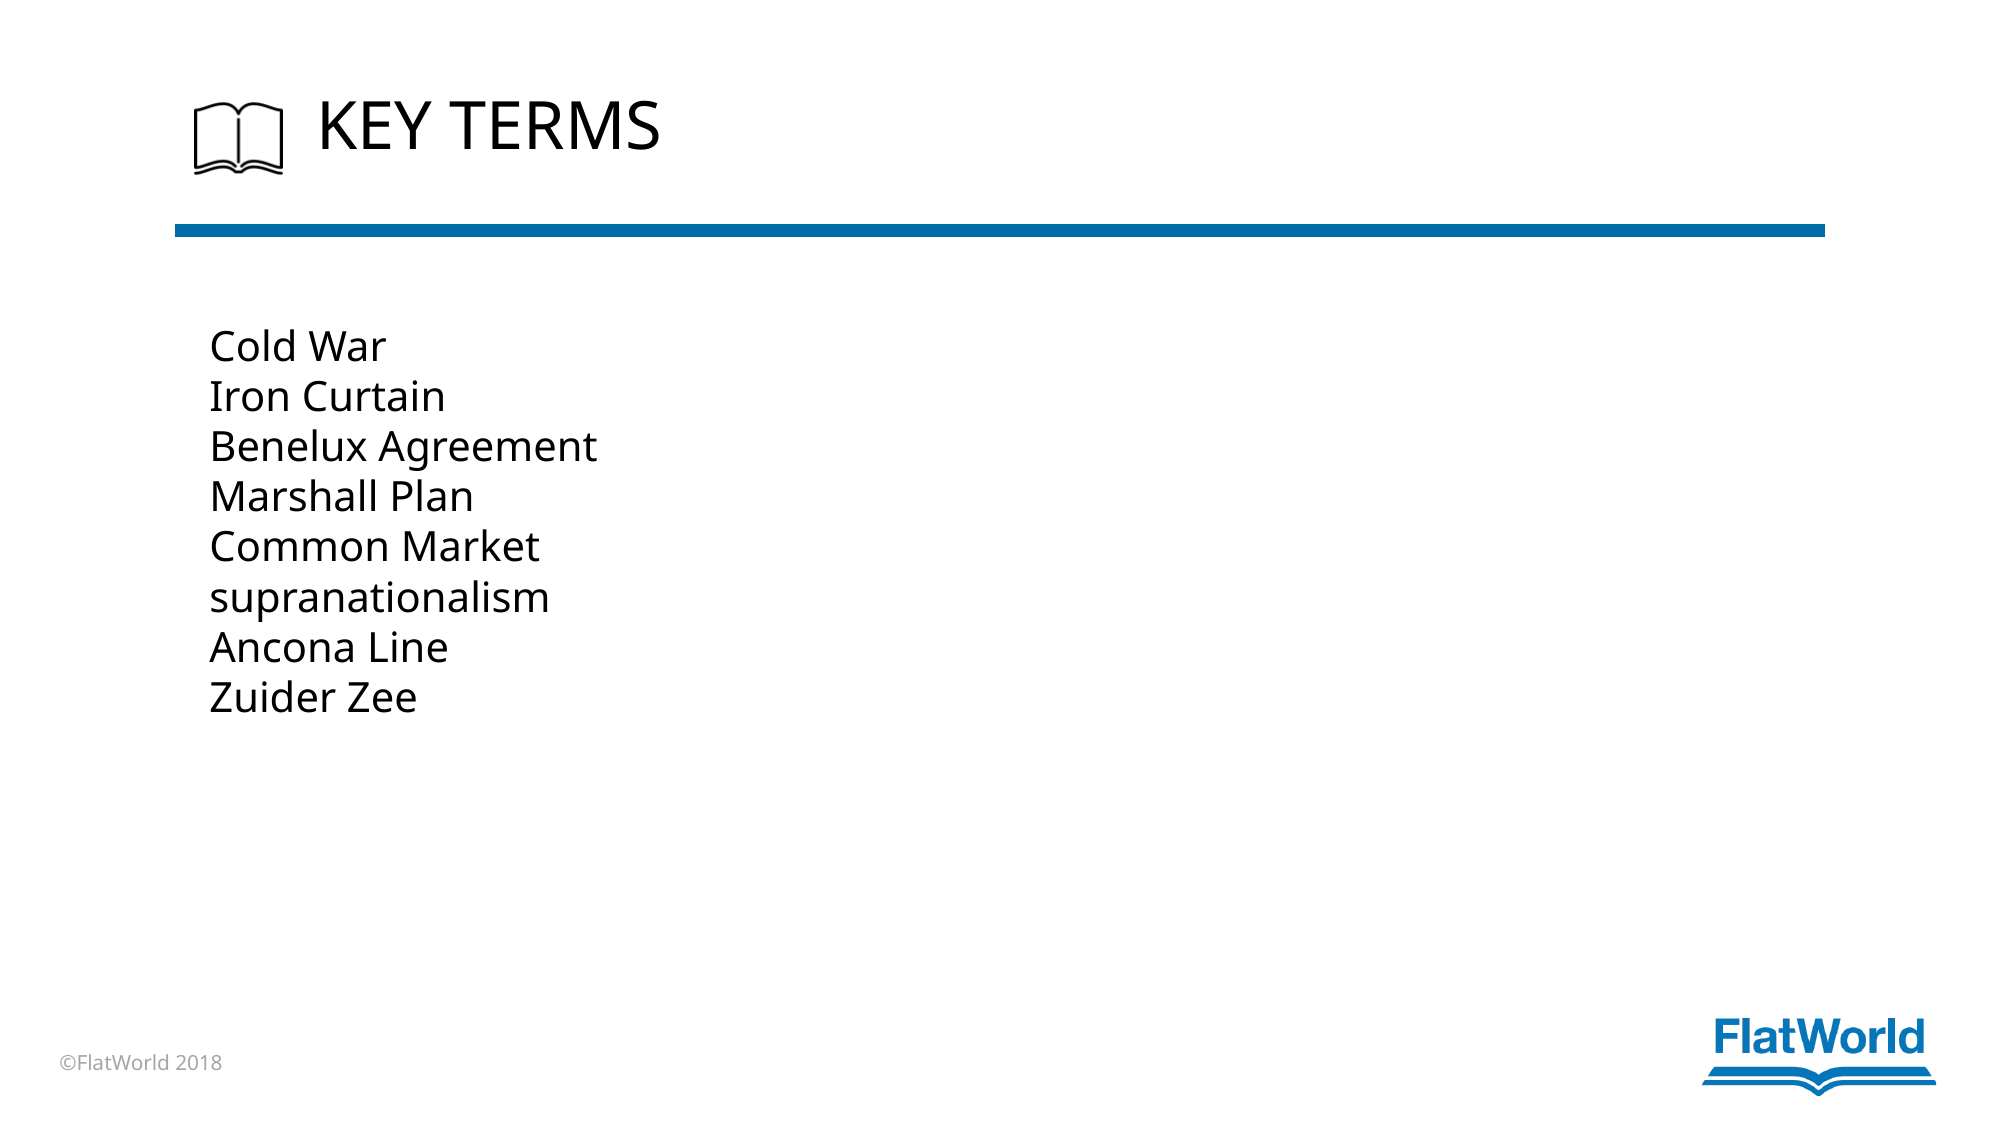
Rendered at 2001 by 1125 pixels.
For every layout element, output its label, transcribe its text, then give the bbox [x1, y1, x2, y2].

subtitle Cold War Iron Curtain Benelux Agreement Marshall Plan Common Market supranationalism Ancona Line Zuider Zee [194, 312, 1825, 856]
picture [194, 94, 283, 183]
title KEY TERMS [301, 75, 1175, 190]
